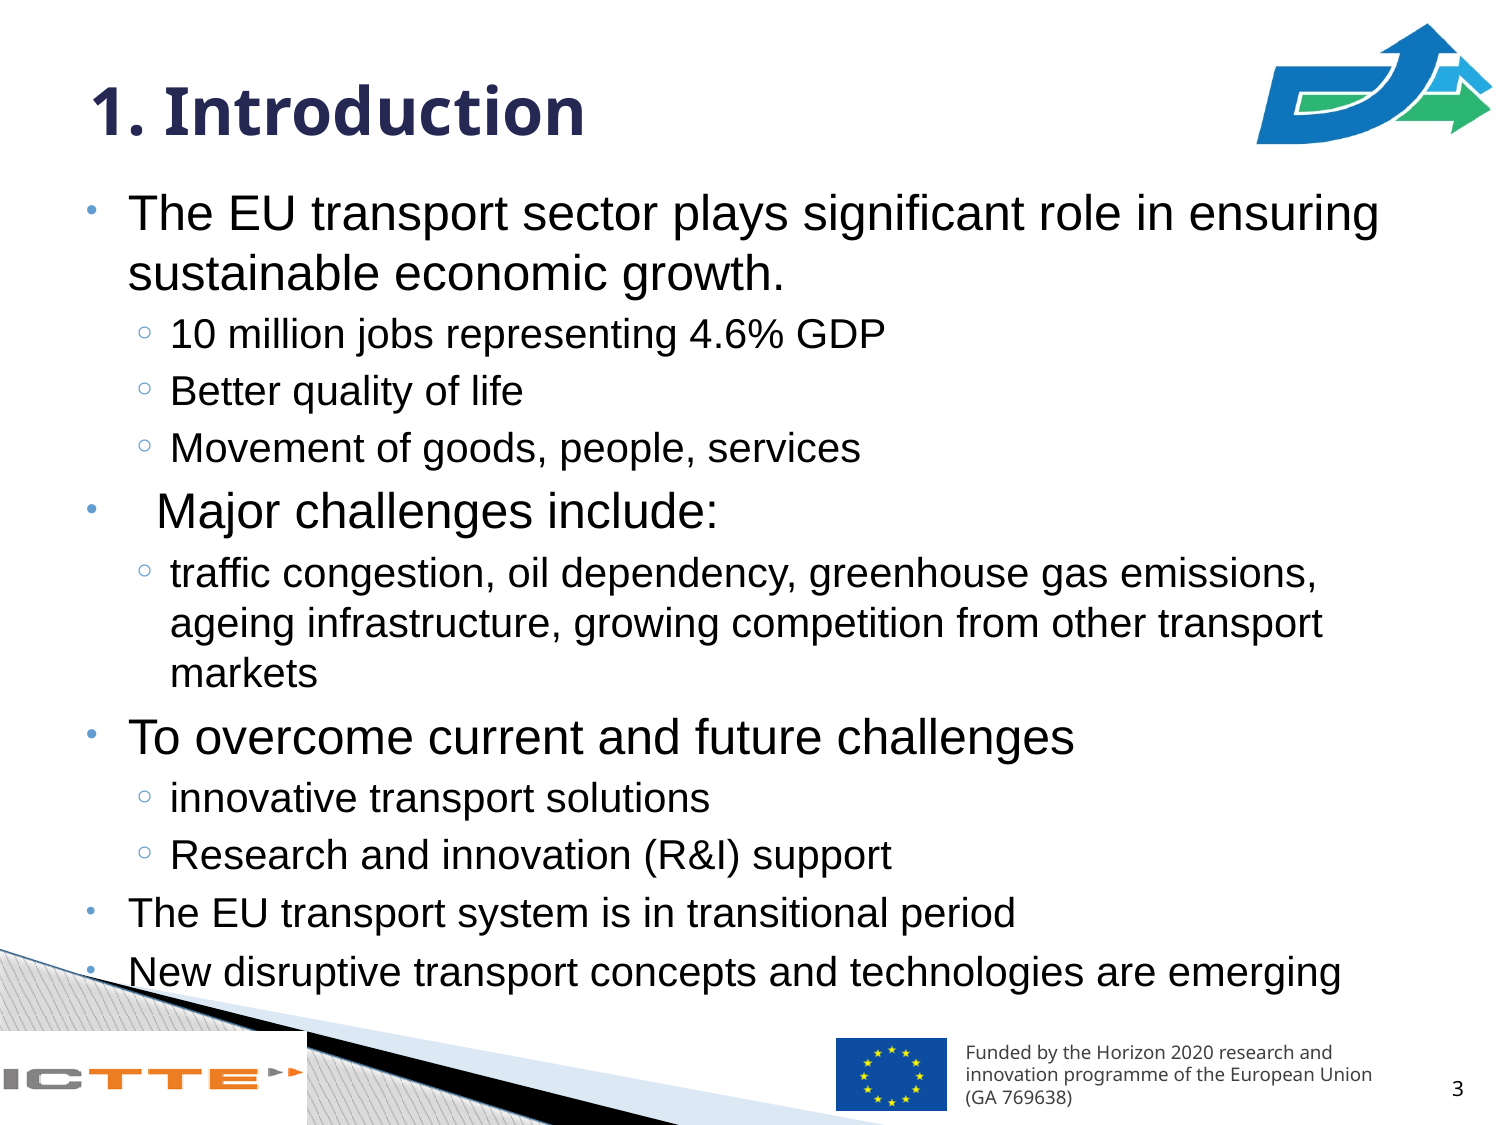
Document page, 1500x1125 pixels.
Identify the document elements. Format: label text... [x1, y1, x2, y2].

picture [1246, 0, 1500, 173]
title 1. Introduction [75, 45, 1093, 173]
slide_number 3 [1418, 1051, 1479, 1112]
picture [0, 1031, 307, 1125]
list The EU transport sector plays significant role in ensuring sustainable economic growth. 10 million jobs representing 4.6% GDP Better quality of life Movement of goods, people, services Major challenges include: traffic congestion, oil dependency, greenhouse gas emissions, ageing infrastructure, growing competition from other transport markets To overcome current and future challenges innovative transport solutions Research and innovation (R&I) support The EU transport system is in transitional period New disruptive transport concepts and technologies are emerging [53, 172, 1404, 1071]
picture [836, 1071, 947, 1111]
